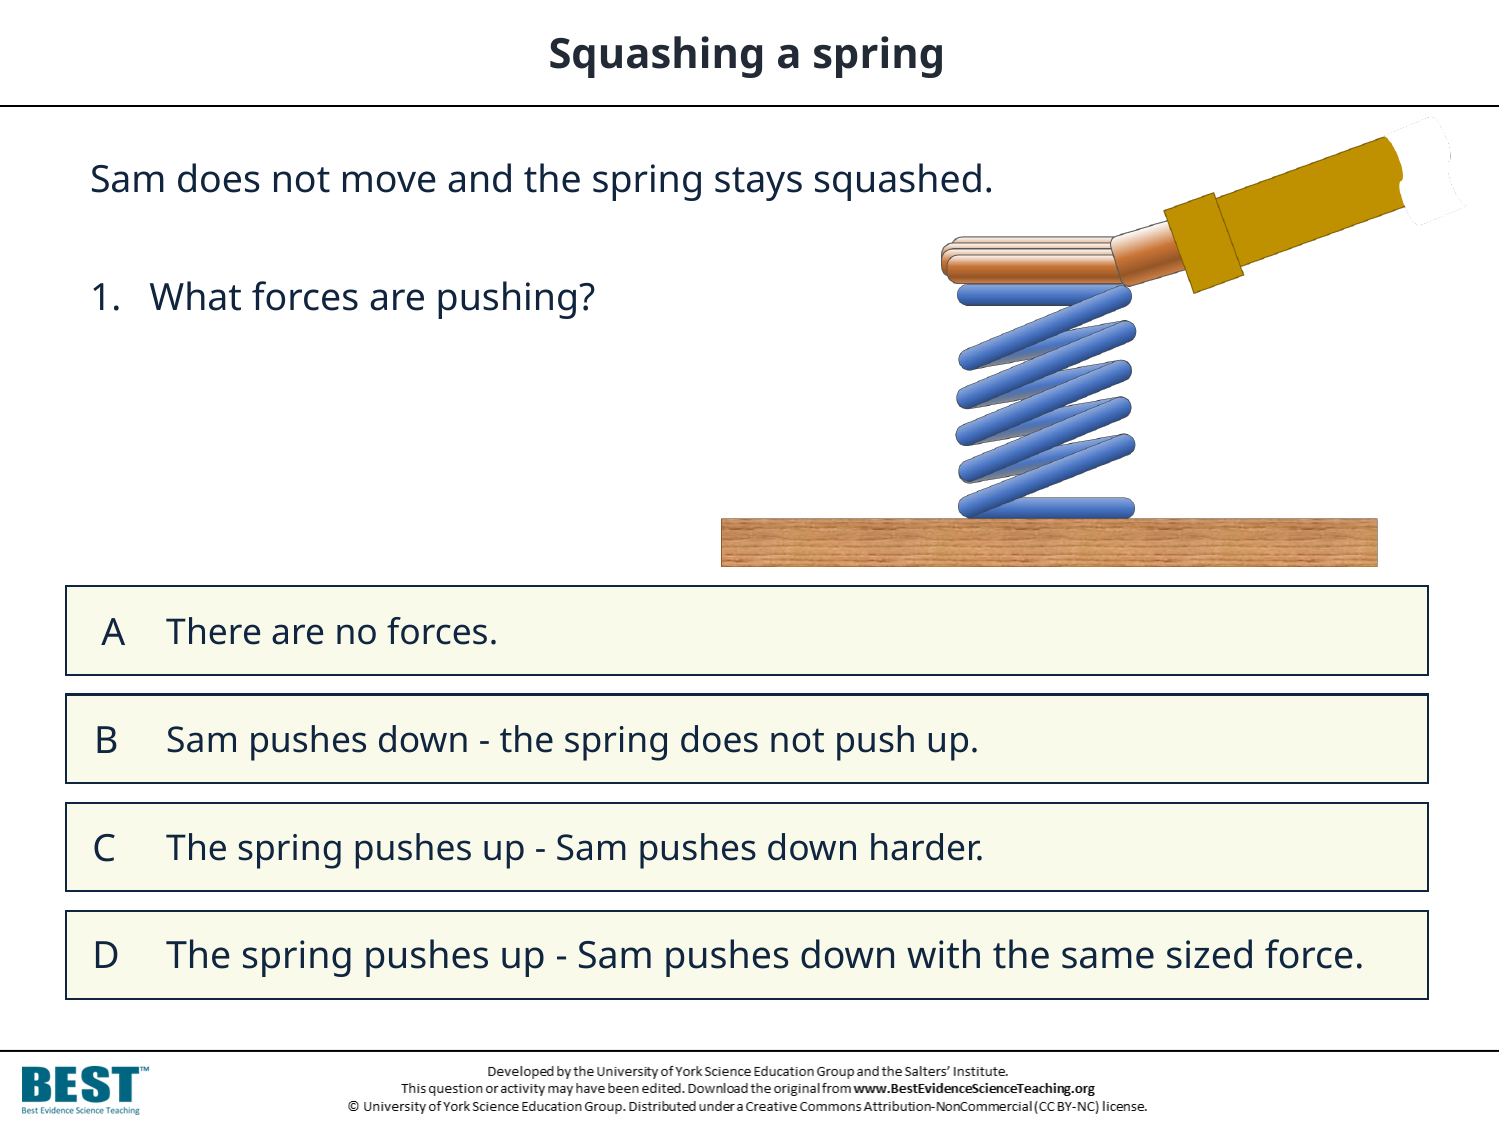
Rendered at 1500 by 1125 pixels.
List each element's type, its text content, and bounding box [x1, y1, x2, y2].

picture [0, 105, 1500, 1125]
text_box Squashing a spring [23, 4, 1471, 99]
